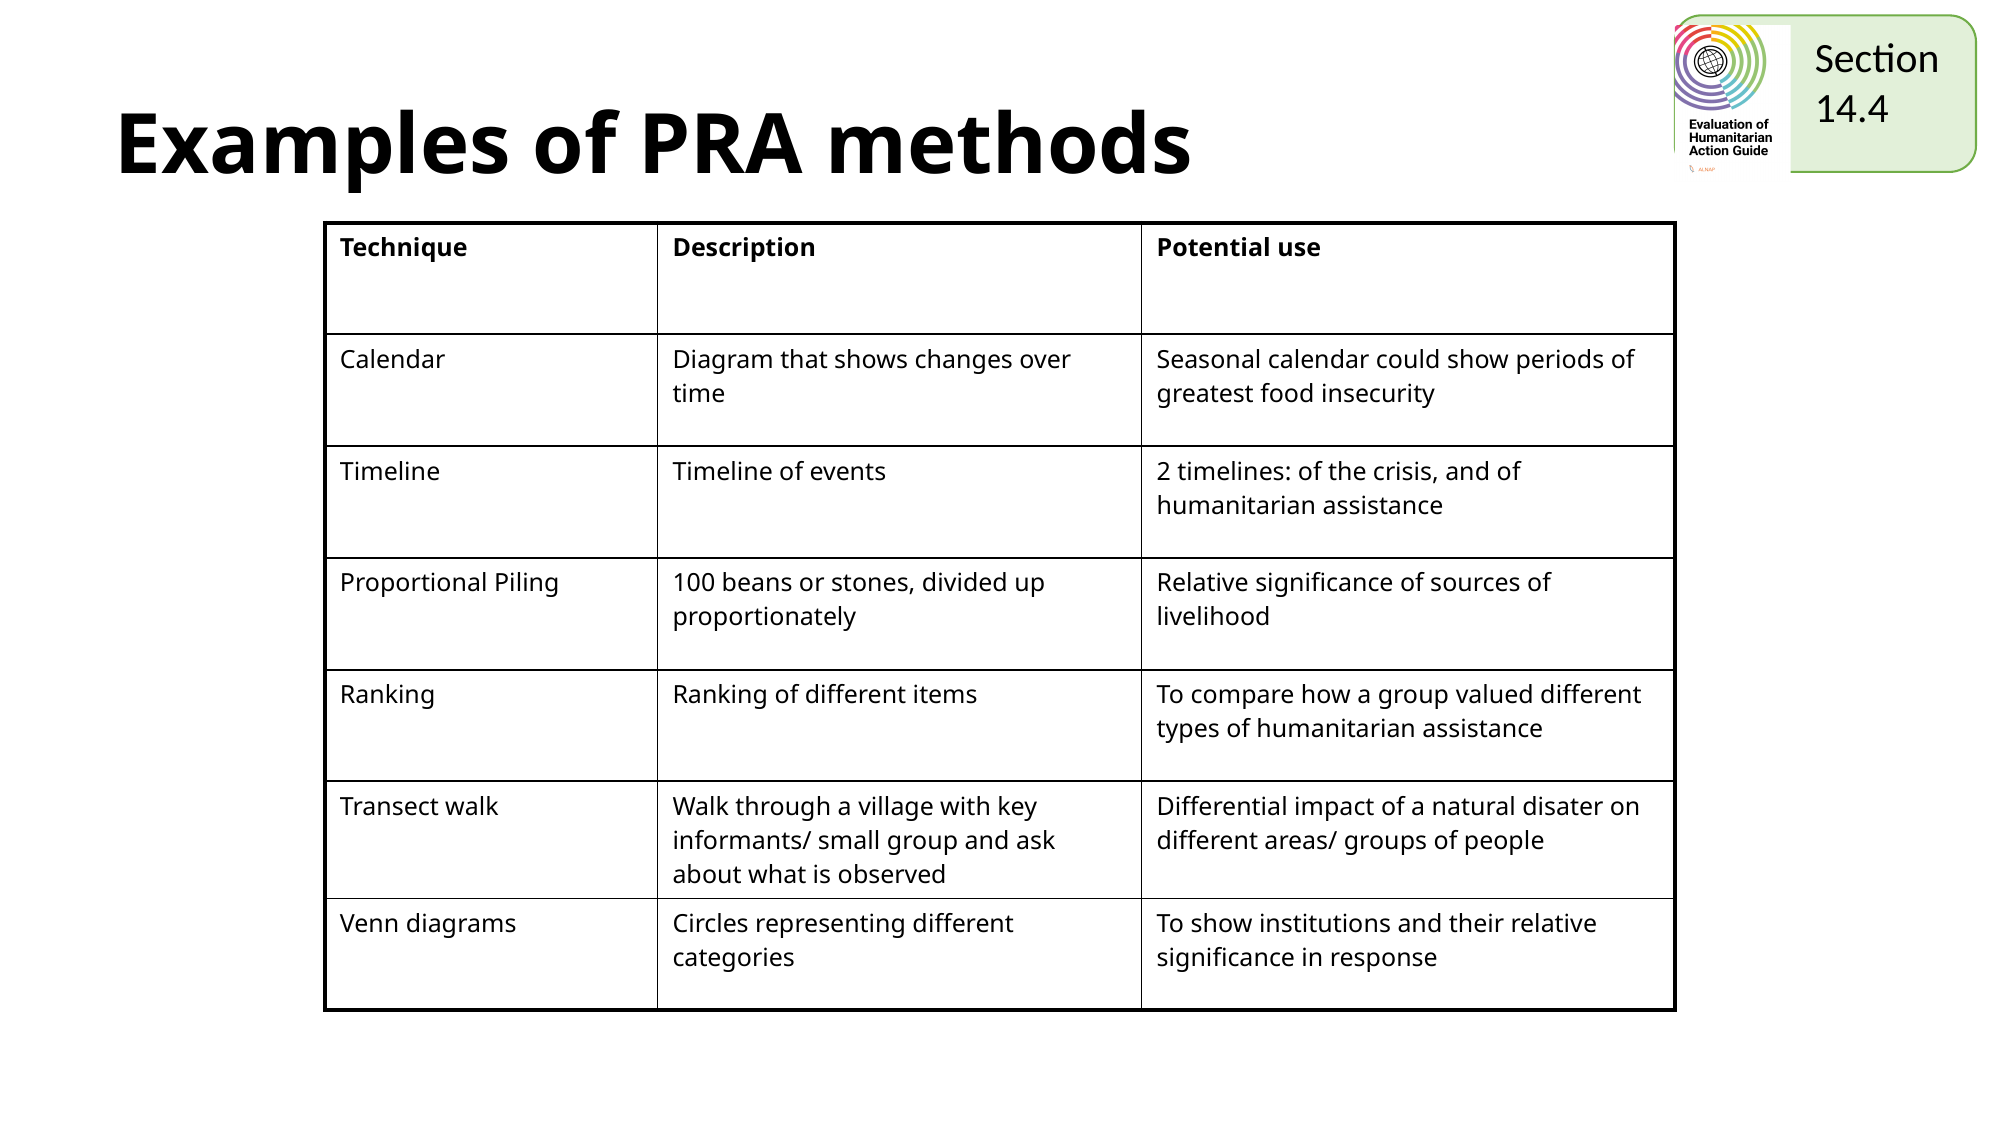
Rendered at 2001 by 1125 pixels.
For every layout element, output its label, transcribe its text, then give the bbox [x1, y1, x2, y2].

table_cell 2 timelines: of the crisis, and of humanitarian assistance [1142, 447, 1673, 557]
table_cell Venn diagrams [327, 899, 657, 1008]
table_cell Ranking [327, 671, 657, 780]
table_cell Walk through a village with key informants/ small group and ask about what is observed [658, 782, 1141, 898]
table_cell Proportional Piling [327, 559, 657, 669]
picture [1674, 25, 1791, 182]
picture [1777, 0, 1997, 94]
table_cell To compare how a group valued different types of humanitarian assistance [1142, 671, 1673, 780]
table_cell Seasonal calendar could show periods of greatest food insecurity [1142, 335, 1673, 445]
table_cell To show institutions and their relative significance in response [1142, 899, 1673, 1008]
table_cell Transect walk [327, 782, 657, 898]
table_cell 100 beans or stones, divided up proportionately [658, 559, 1141, 669]
table_header Description [658, 225, 1141, 333]
table_header Technique [327, 225, 657, 333]
table_cell Differential impact of a natural disater on different areas/ groups of people [1142, 782, 1673, 898]
table_cell Relative significance of sources of livelihood [1142, 559, 1673, 669]
title Examples of PRA methods [99, 93, 1900, 200]
table_cell Timeline [327, 447, 657, 557]
table_cell Diagram that shows changes over time [658, 335, 1141, 445]
text_box Section14.4 [1679, 14, 1978, 173]
table_header Potential use [1142, 225, 1673, 333]
table_cell Timeline of events [658, 447, 1141, 557]
table_cell Ranking of different items [658, 671, 1141, 780]
table_cell Calendar [327, 335, 657, 445]
table_cell Circles representing different categories [658, 899, 1141, 1008]
